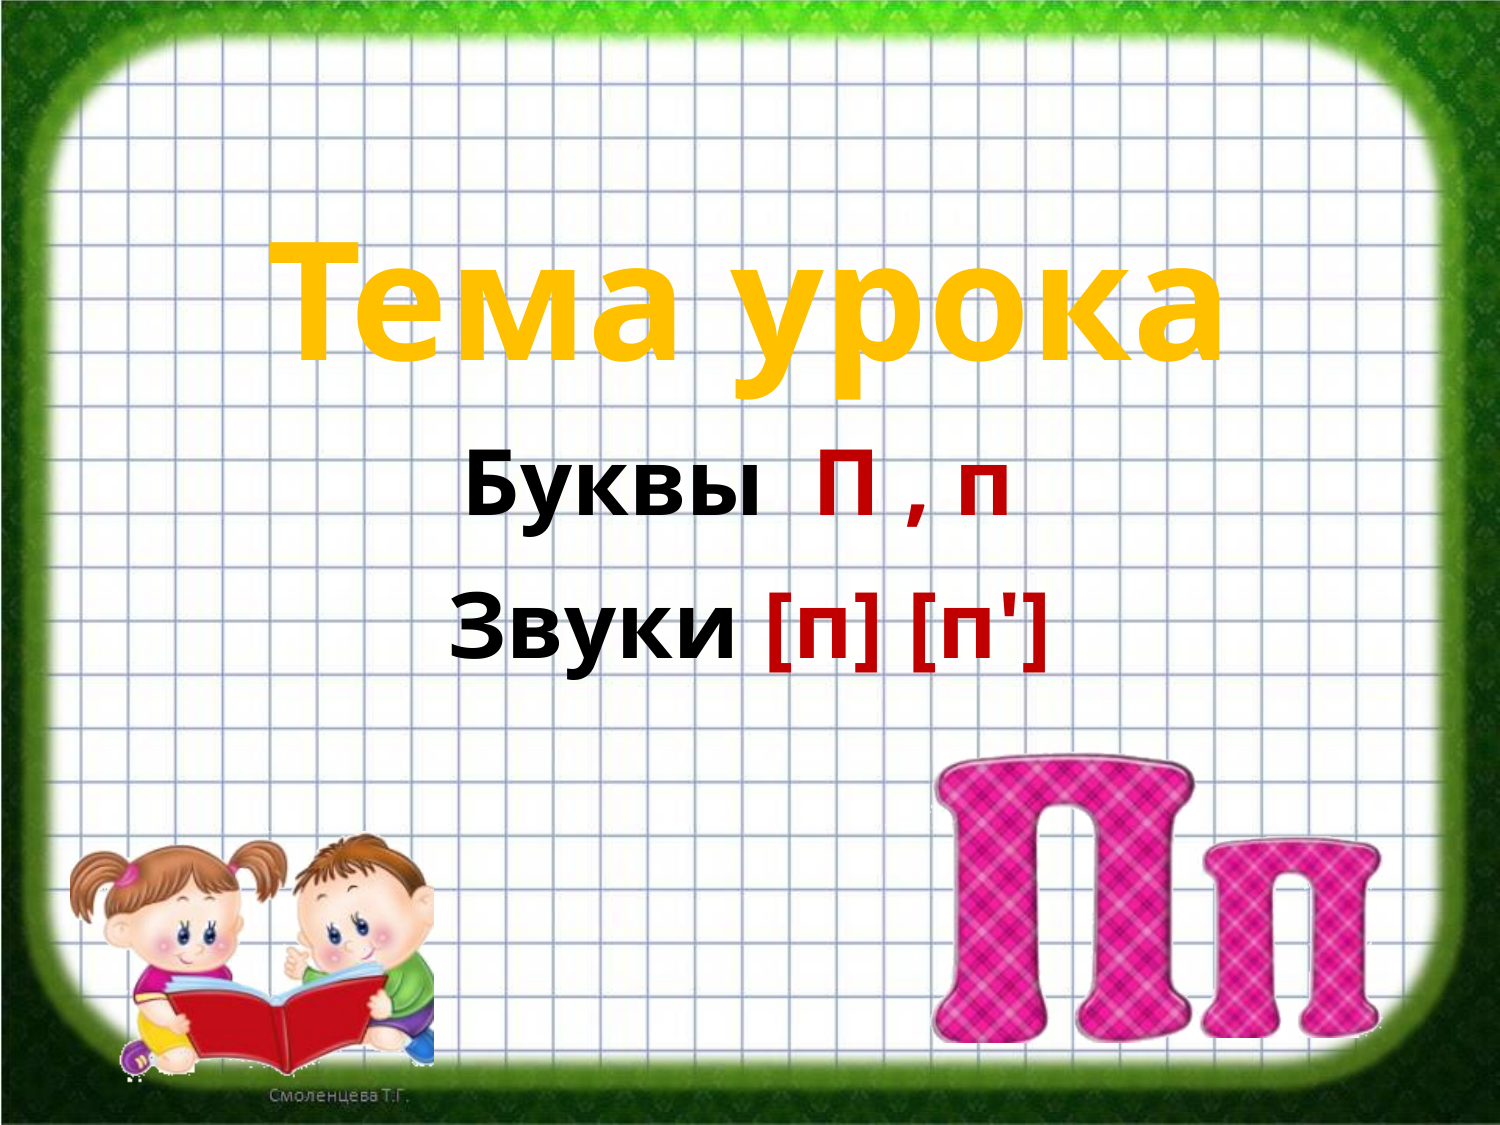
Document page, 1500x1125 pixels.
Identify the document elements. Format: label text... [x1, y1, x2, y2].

title Тема урока [112, 175, 1388, 417]
picture [0, 0, 1500, 1125]
subtitle Буквы П , п Звуки [п] [п'] [225, 410, 1275, 698]
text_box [925, 738, 1384, 1044]
